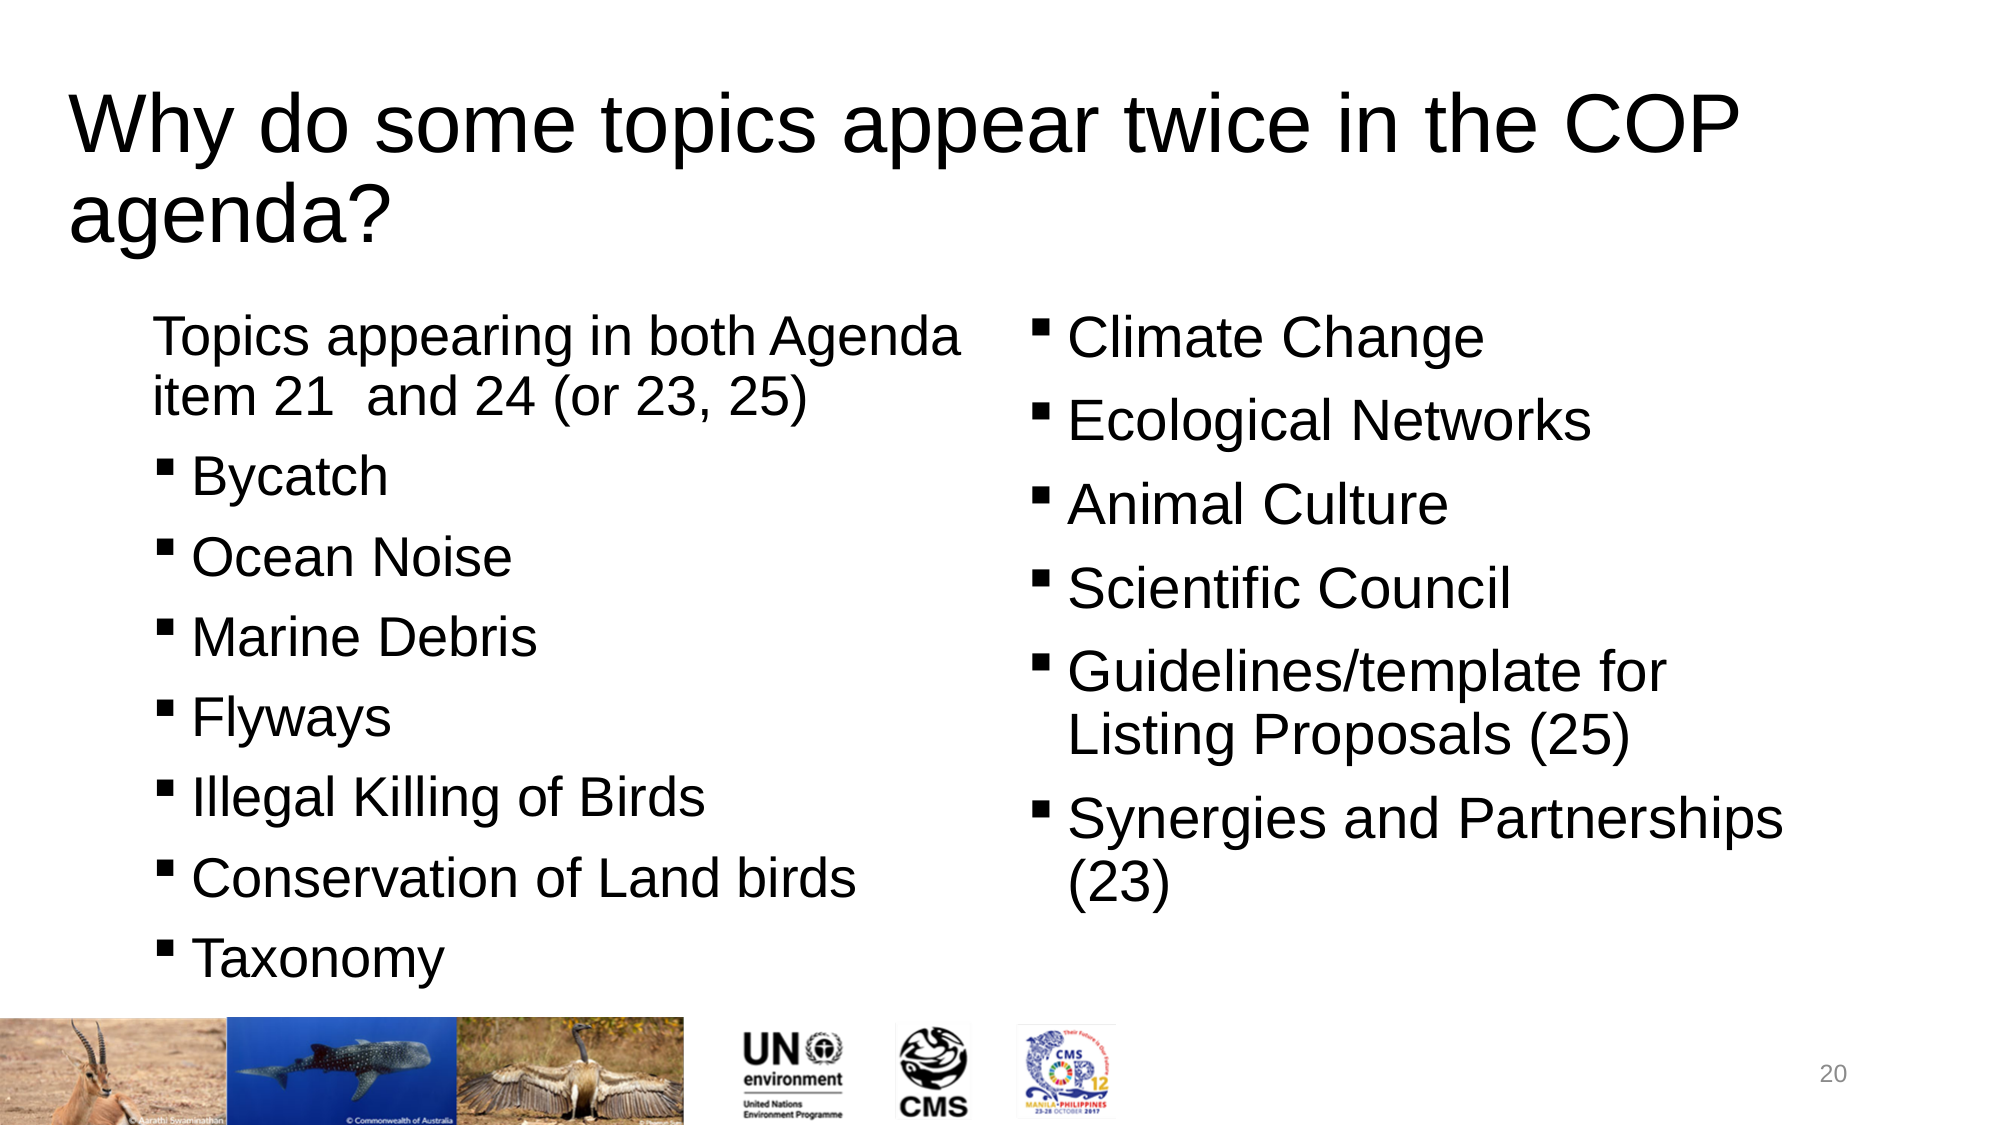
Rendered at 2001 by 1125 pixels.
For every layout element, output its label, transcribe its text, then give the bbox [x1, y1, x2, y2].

picture [0, 1013, 1116, 1125]
text_box Why do some topics appear twice in the COP agenda? [53, 114, 1863, 228]
list Climate Change Ecological Networks Animal Culture Scientific Council Guidelines/template for Listing Proposals (25) Synergies and Partnerships (23) [1012, 299, 1863, 1014]
slide_number 20 [1412, 1042, 1863, 1103]
list Topics appearing in both Agenda item 21 and 24 (or 23, 25) Bycatch Ocean Noise Marine Debris Flyways Illegal Killing of Birds Conservation of Land birds Taxonomy [137, 299, 988, 1014]
